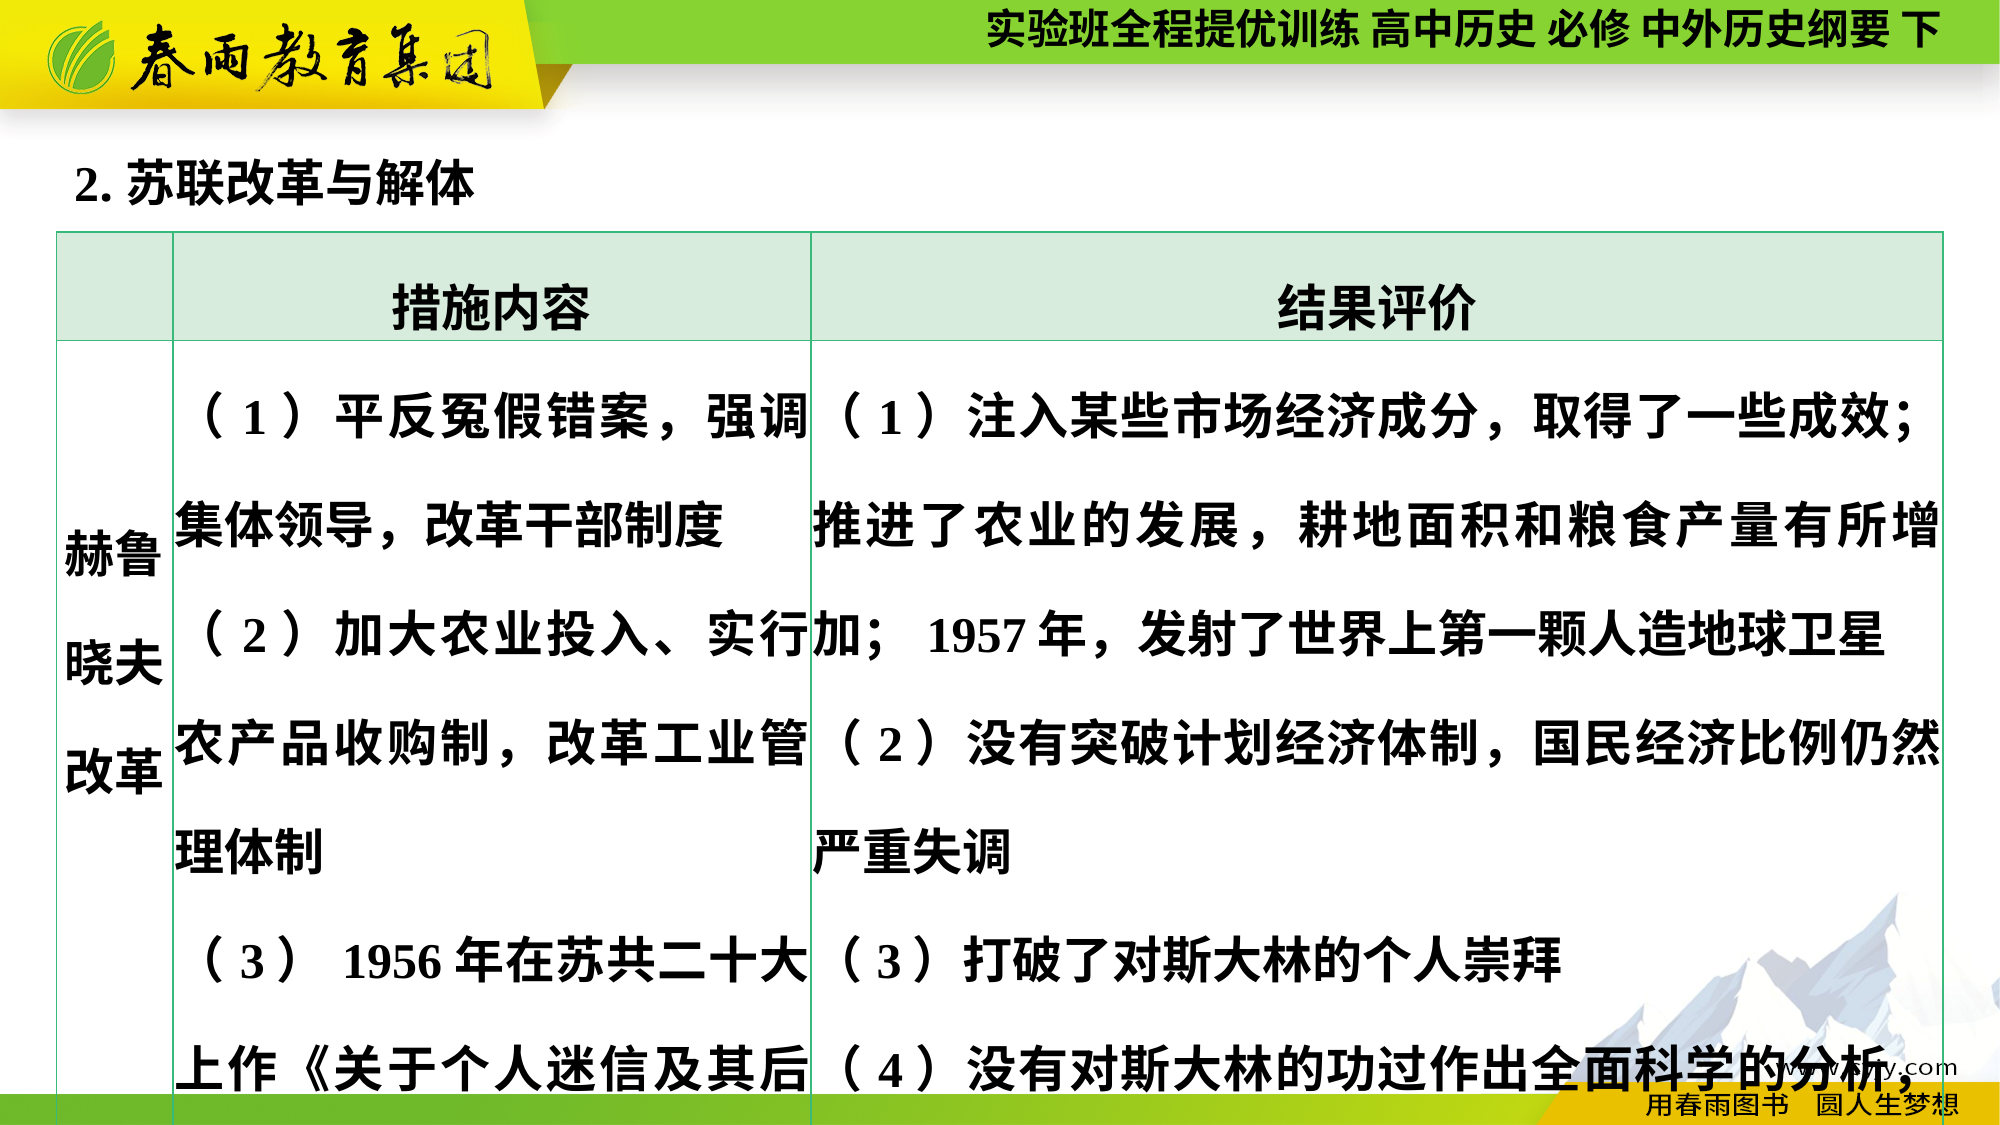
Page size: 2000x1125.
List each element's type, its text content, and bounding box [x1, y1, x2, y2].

table_header [57, 233, 172, 340]
picture [0, 0, 2000, 1125]
table_cell （1）注入某些市场经济成分，取得了一些成效；推进了农业的发展，耕地面积和粮食产量有所增加；1957年，发射了世界上第一颗人造地球卫星 （2）没有突破计划经济体制，国民经济比例仍然严重失调 （3）打破了对斯大林的个人崇拜 （4）没有对斯大林的功过作出全面科学的分析，造成严重的后遗症 [812, 341, 1942, 1125]
table_header 措施内容 [174, 233, 810, 340]
list 2.苏联改革与解体 [59, 113, 1944, 209]
table_cell 赫鲁晓夫改革 [57, 341, 172, 1125]
table_cell （1）平反冤假错案，强调集体领导，改革干部制度 （2）加大农业投入、实行农产品收购制，改革工业管理体制 （3）1956年在苏共二十大上作《关于个人迷信及其后果》的秘密报告 [174, 341, 810, 1125]
table_header 结果评价 [812, 233, 1942, 340]
